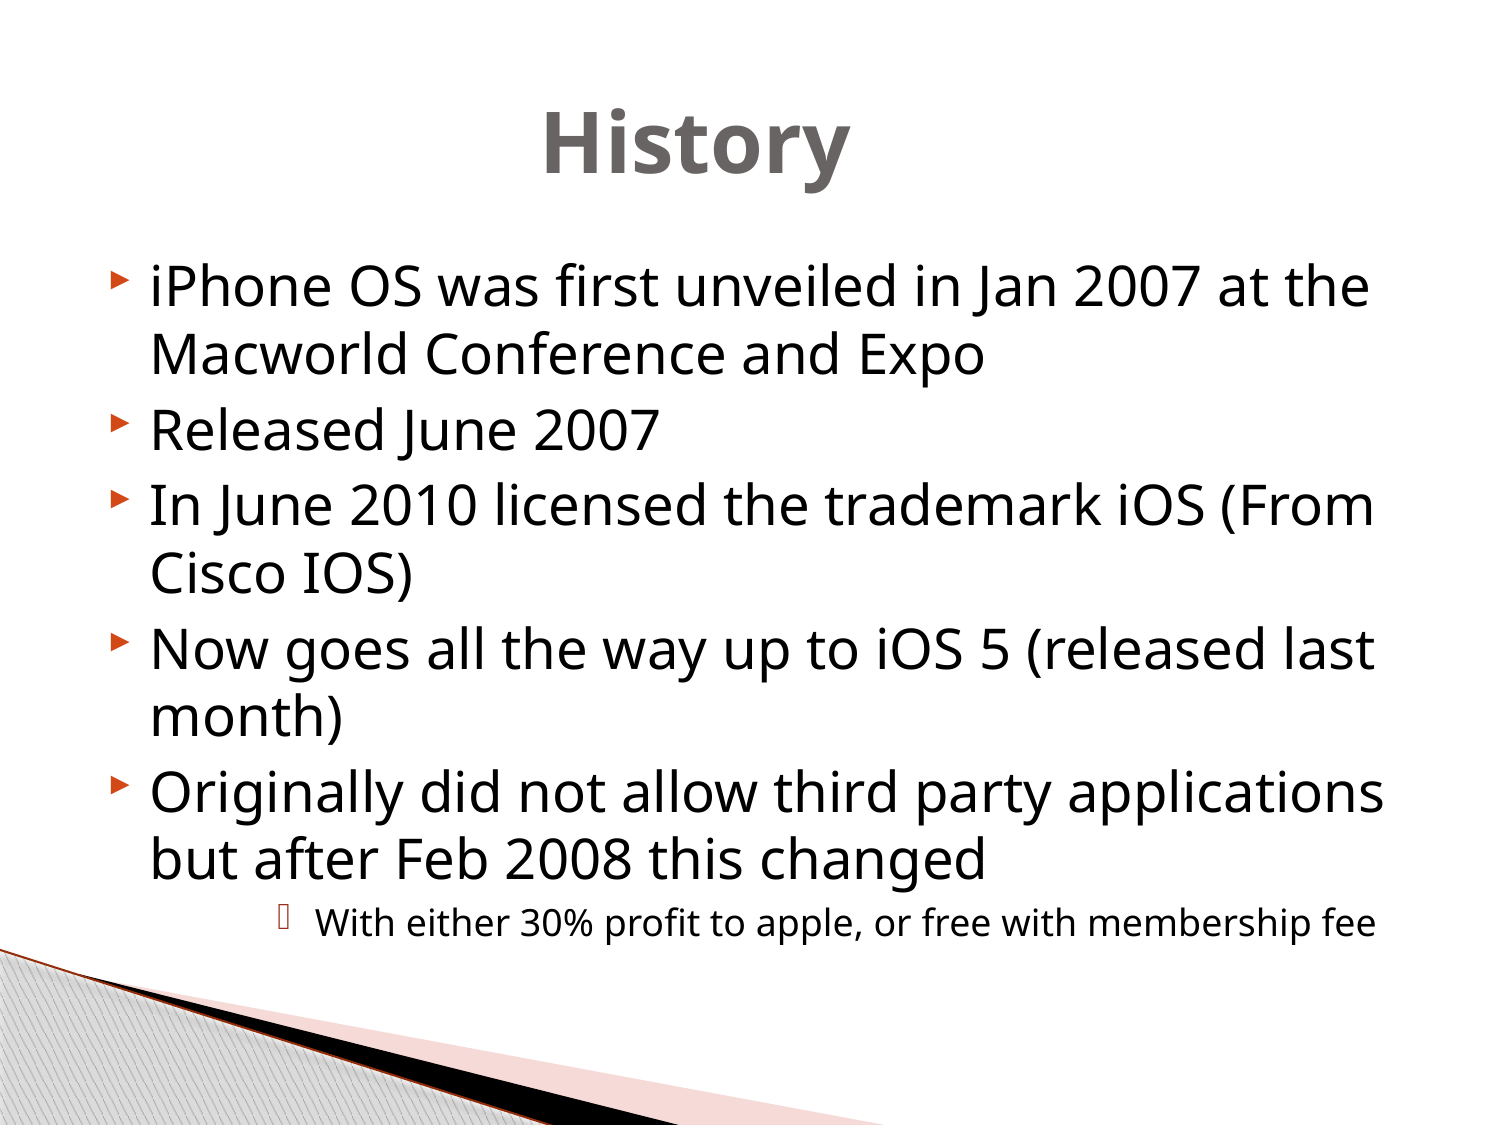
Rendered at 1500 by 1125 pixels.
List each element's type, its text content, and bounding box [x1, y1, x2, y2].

title History [75, 45, 1425, 233]
list iPhone OS was first unveiled in Jan 2007 at the Macworld Conference and Expo Released June 2007 In June 2010 licensed the trademark iOS (From Cisco IOS) Now goes all the way up to iOS 5 (released last month) Originally did not allow third party applications but after Feb 2008 this changed With either 30% profit to apple, or free with membership fee [75, 243, 1425, 986]
